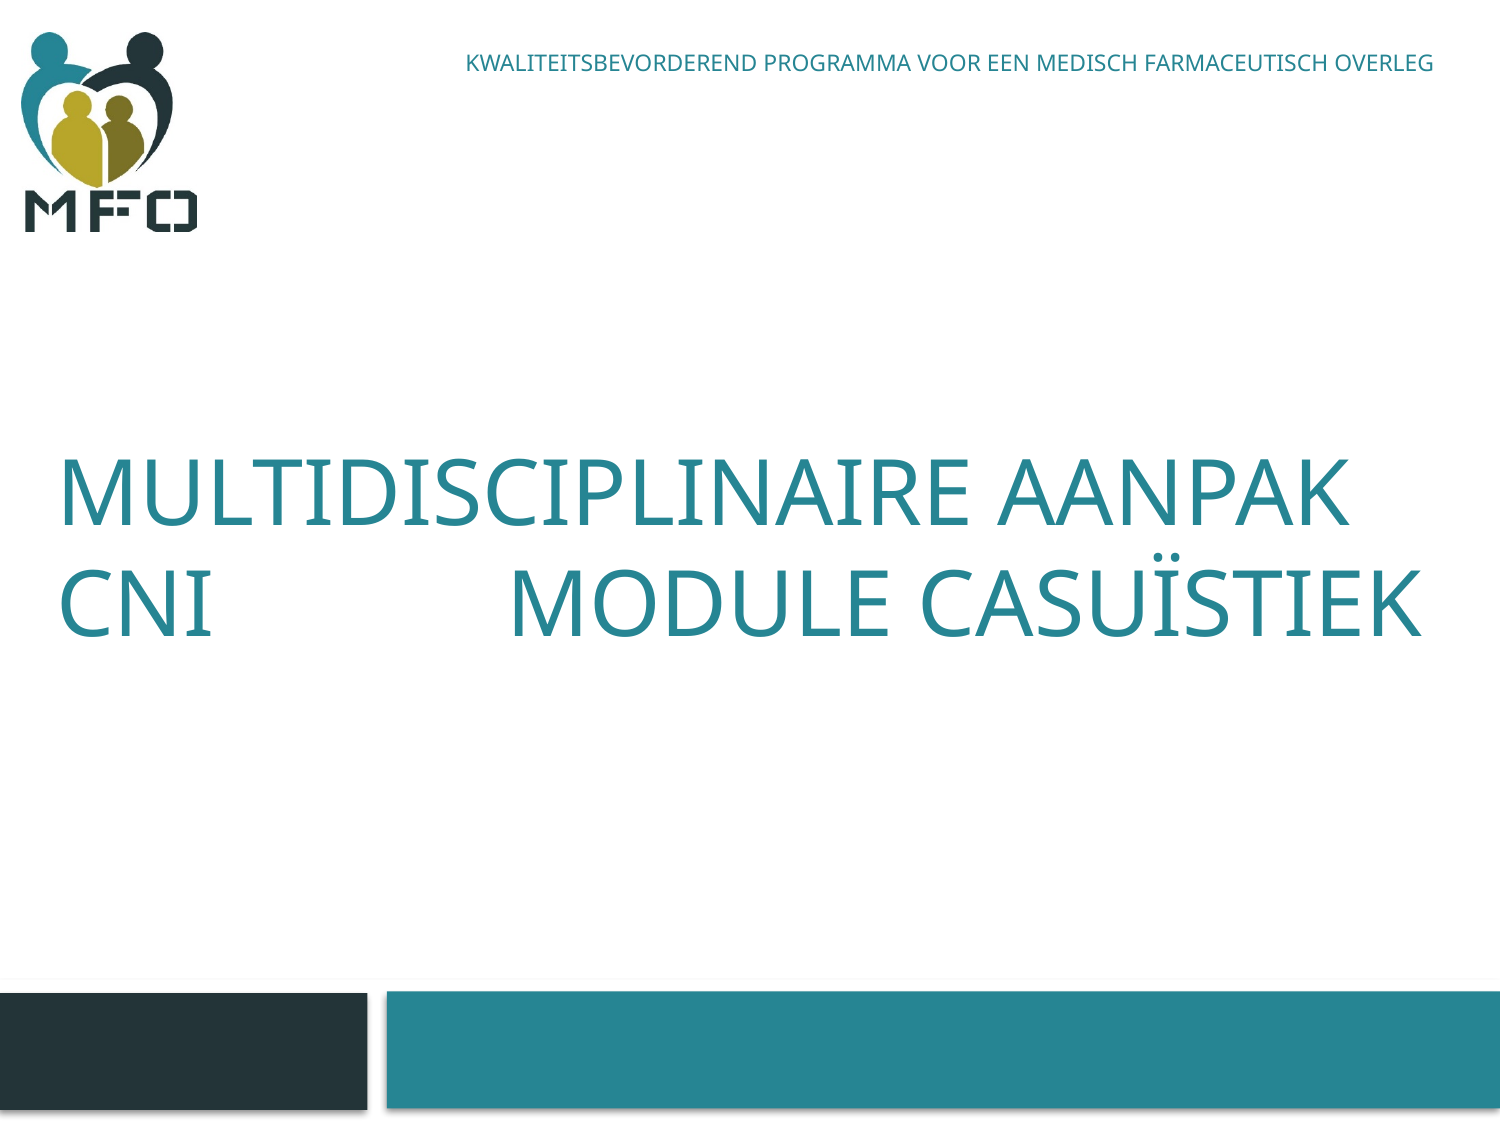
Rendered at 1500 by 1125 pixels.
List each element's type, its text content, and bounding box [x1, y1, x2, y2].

title Multidisciplinaire aanpak CNI module casuïstiek [41, 361, 1450, 662]
picture [21, 32, 197, 232]
